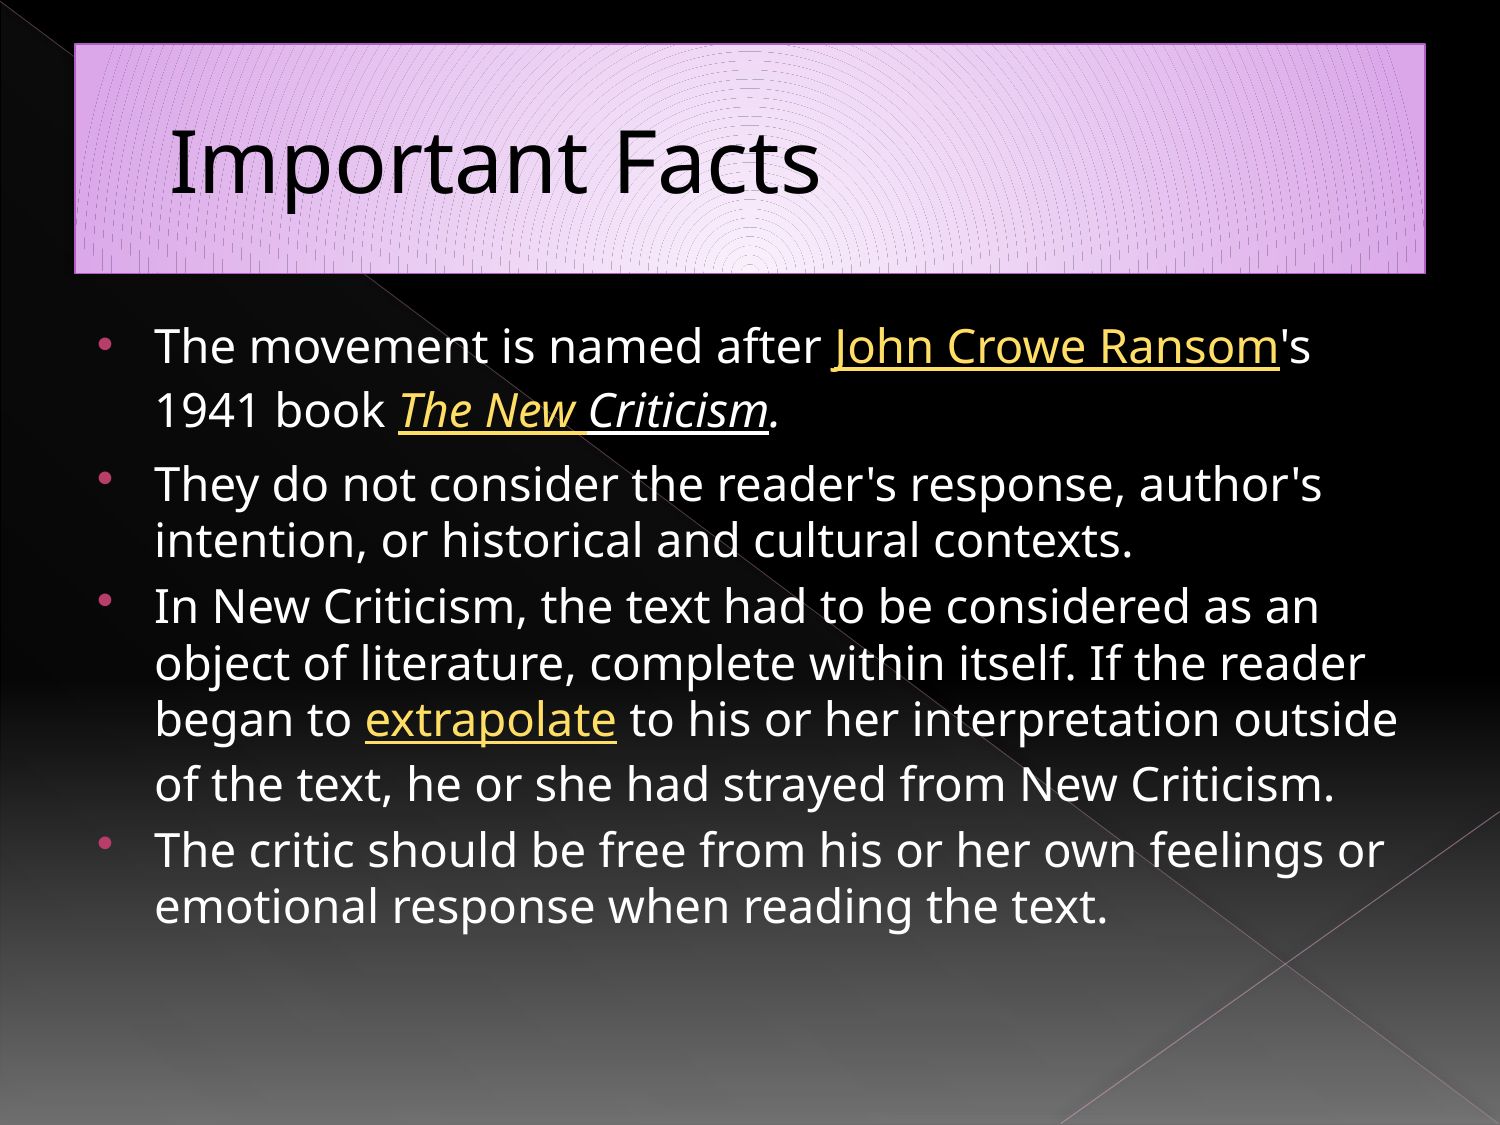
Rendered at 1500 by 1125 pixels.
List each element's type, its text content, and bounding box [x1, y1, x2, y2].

list The movement is named after John Crowe Ransom's 1941 book The New Criticism. They do not consider the reader's response, author's intention, or historical and cultural contexts. In New Criticism, the text had to be considered as an object of literature, complete within itself. If the reader began to extrapolate to his or her interpretation outside of the text, he or she had strayed from New Criticism. The critic should be free from his or her own feelings or emotional response when reading the text. [75, 308, 1425, 1059]
title Important Facts [74, 43, 1426, 274]
